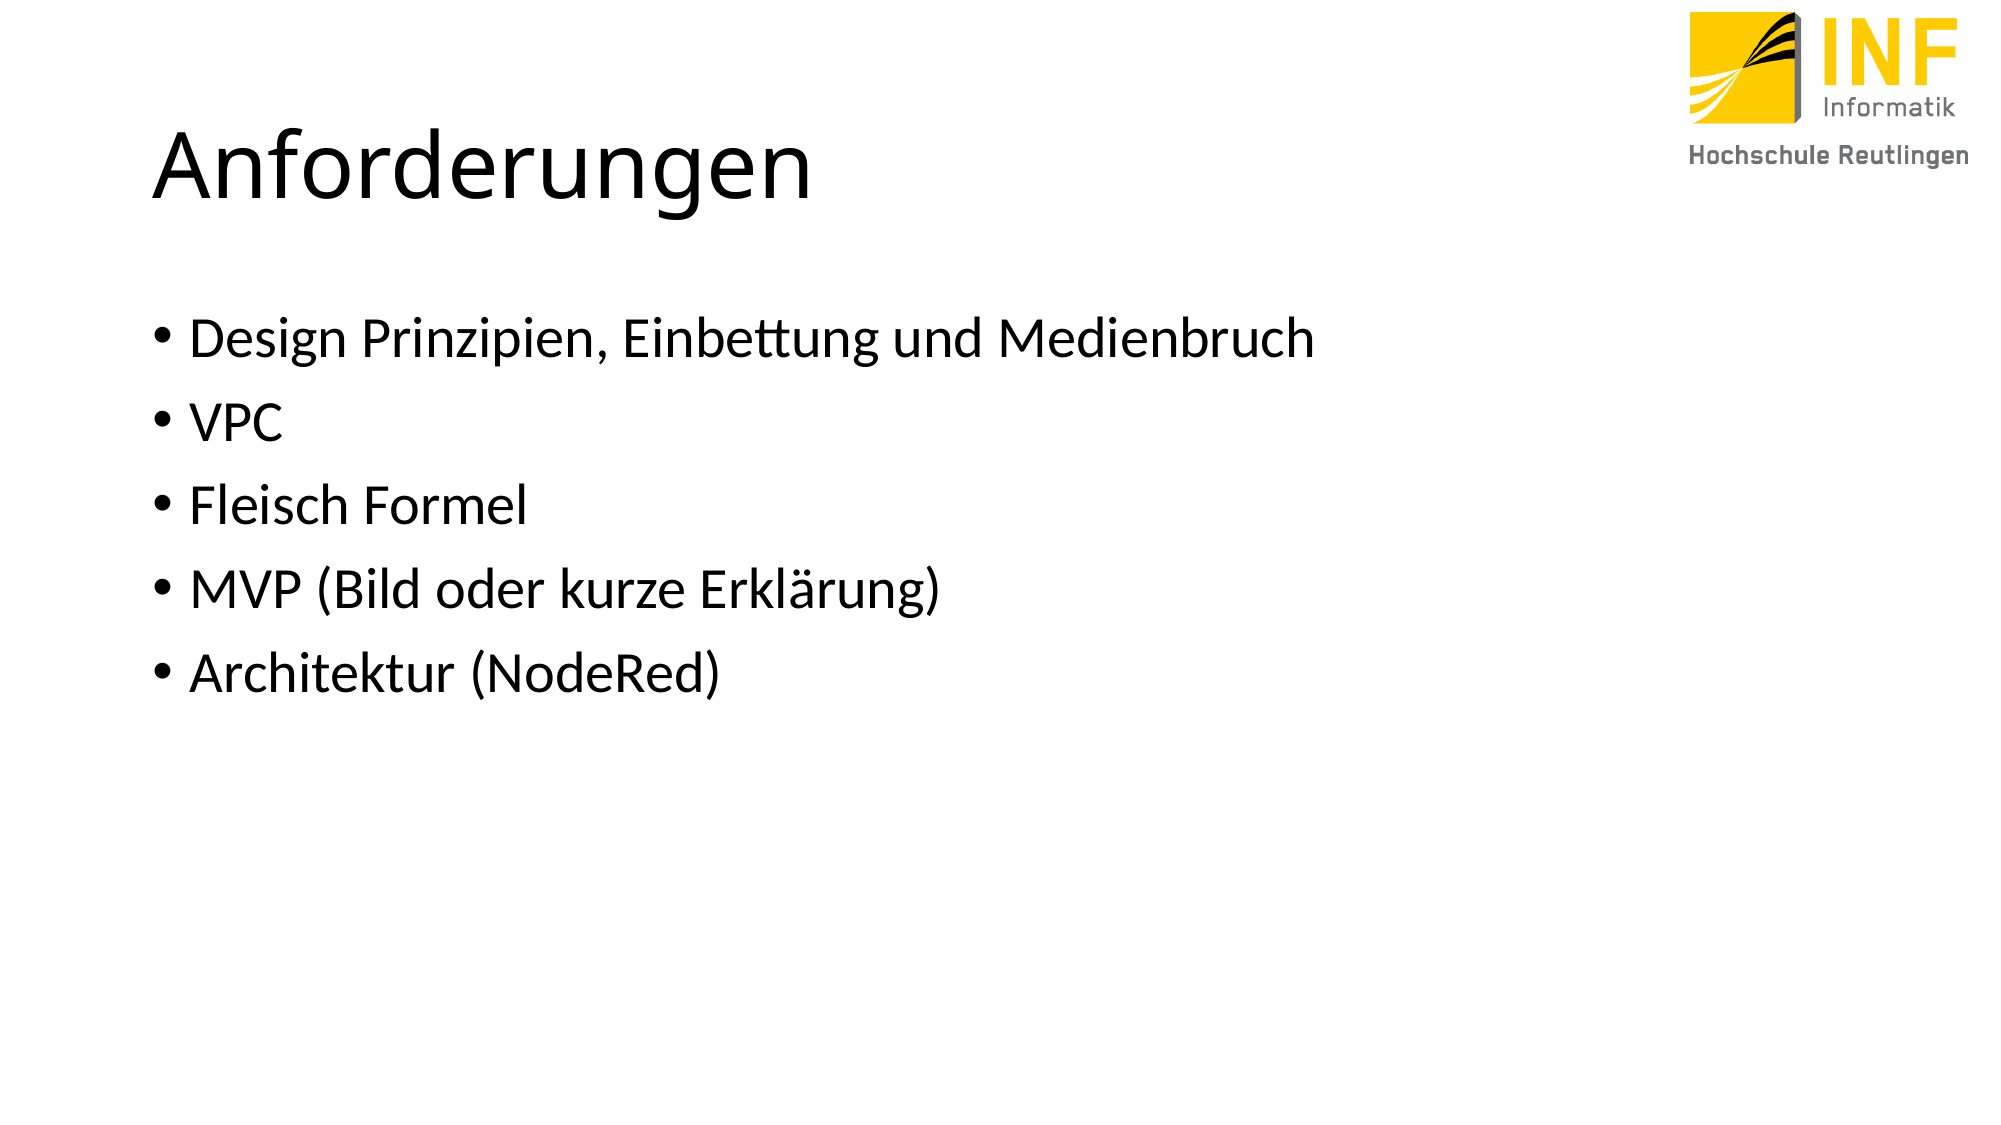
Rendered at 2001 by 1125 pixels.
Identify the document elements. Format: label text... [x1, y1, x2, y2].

list Design Prinzipien, Einbettung und Medienbruch VPC Fleisch Formel MVP (Bild oder kurze Erklärung) Architektur (NodeRed) [137, 299, 1863, 1014]
title Anforderungen [137, 59, 1863, 278]
picture [1690, 12, 1968, 169]
